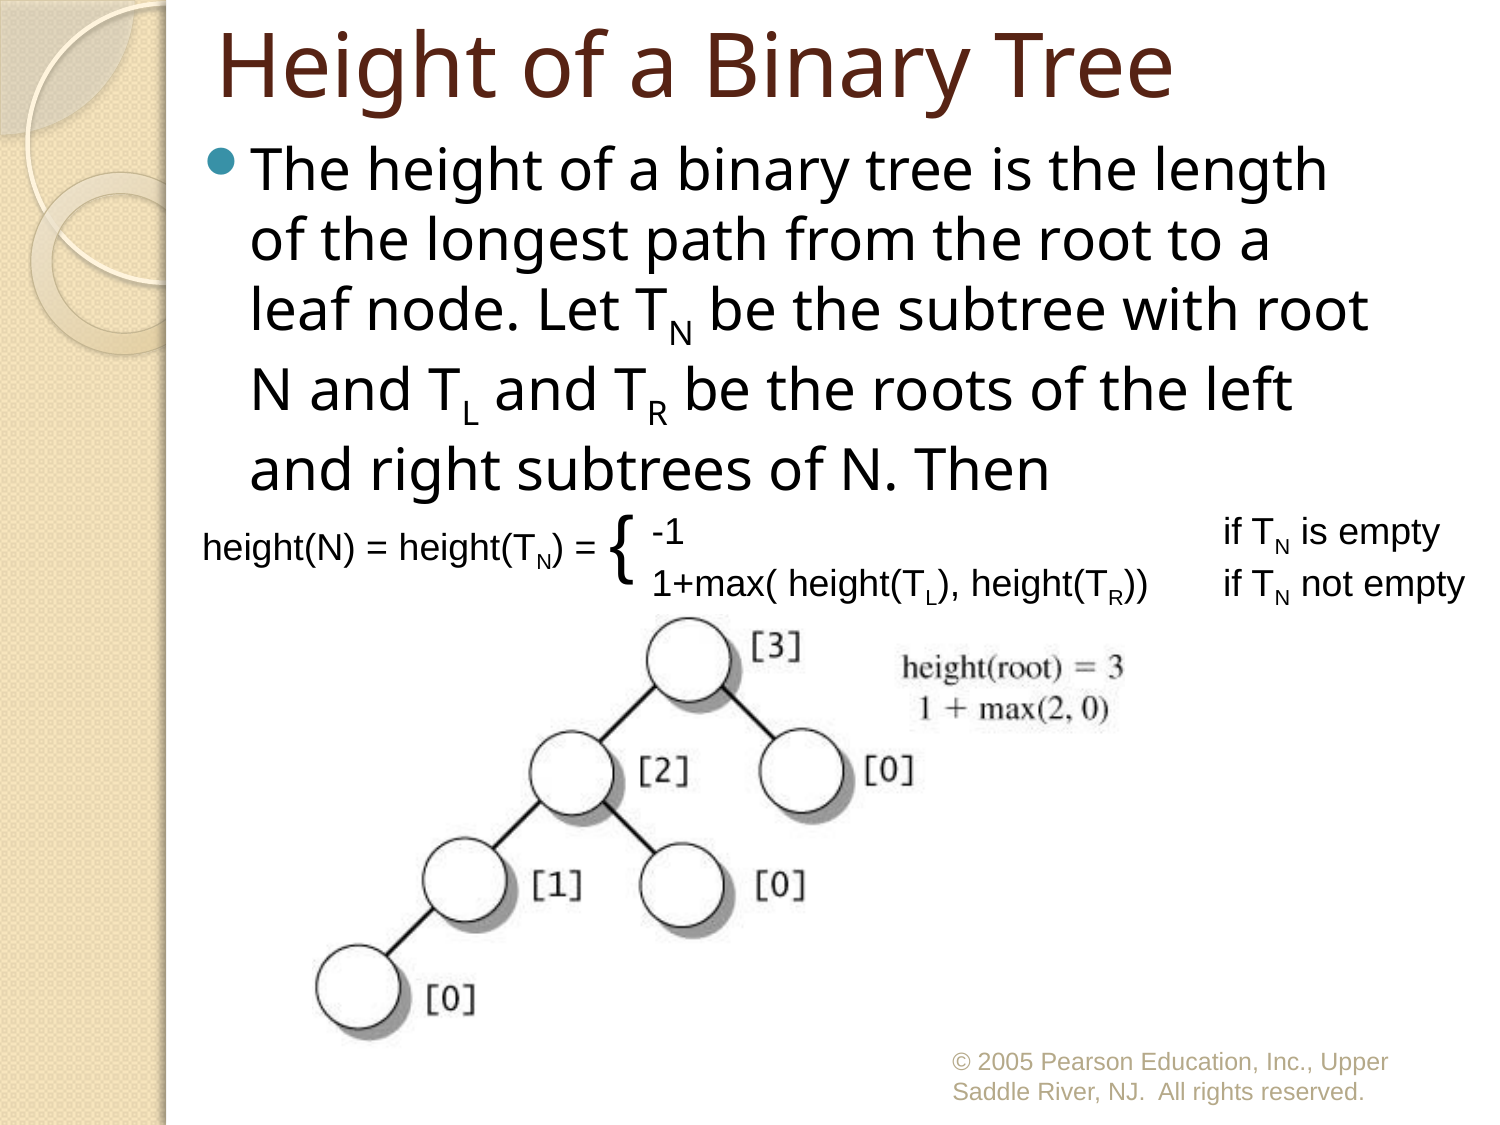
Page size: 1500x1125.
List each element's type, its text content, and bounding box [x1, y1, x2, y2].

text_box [187, 487, 1463, 606]
footer © 2005 Pearson Education, Inc., Upper Saddle River, NJ. All rights reserved. [937, 1034, 1413, 1113]
title Height of a Binary Tree [200, 0, 1500, 188]
list The height of a binary tree is the length of the longest path from the root to a leaf node. Let TN be the subtree with root N and TL and TR be the roots of the left and right subtrees of N. Then [174, 124, 1401, 501]
picture [312, 614, 1126, 1051]
